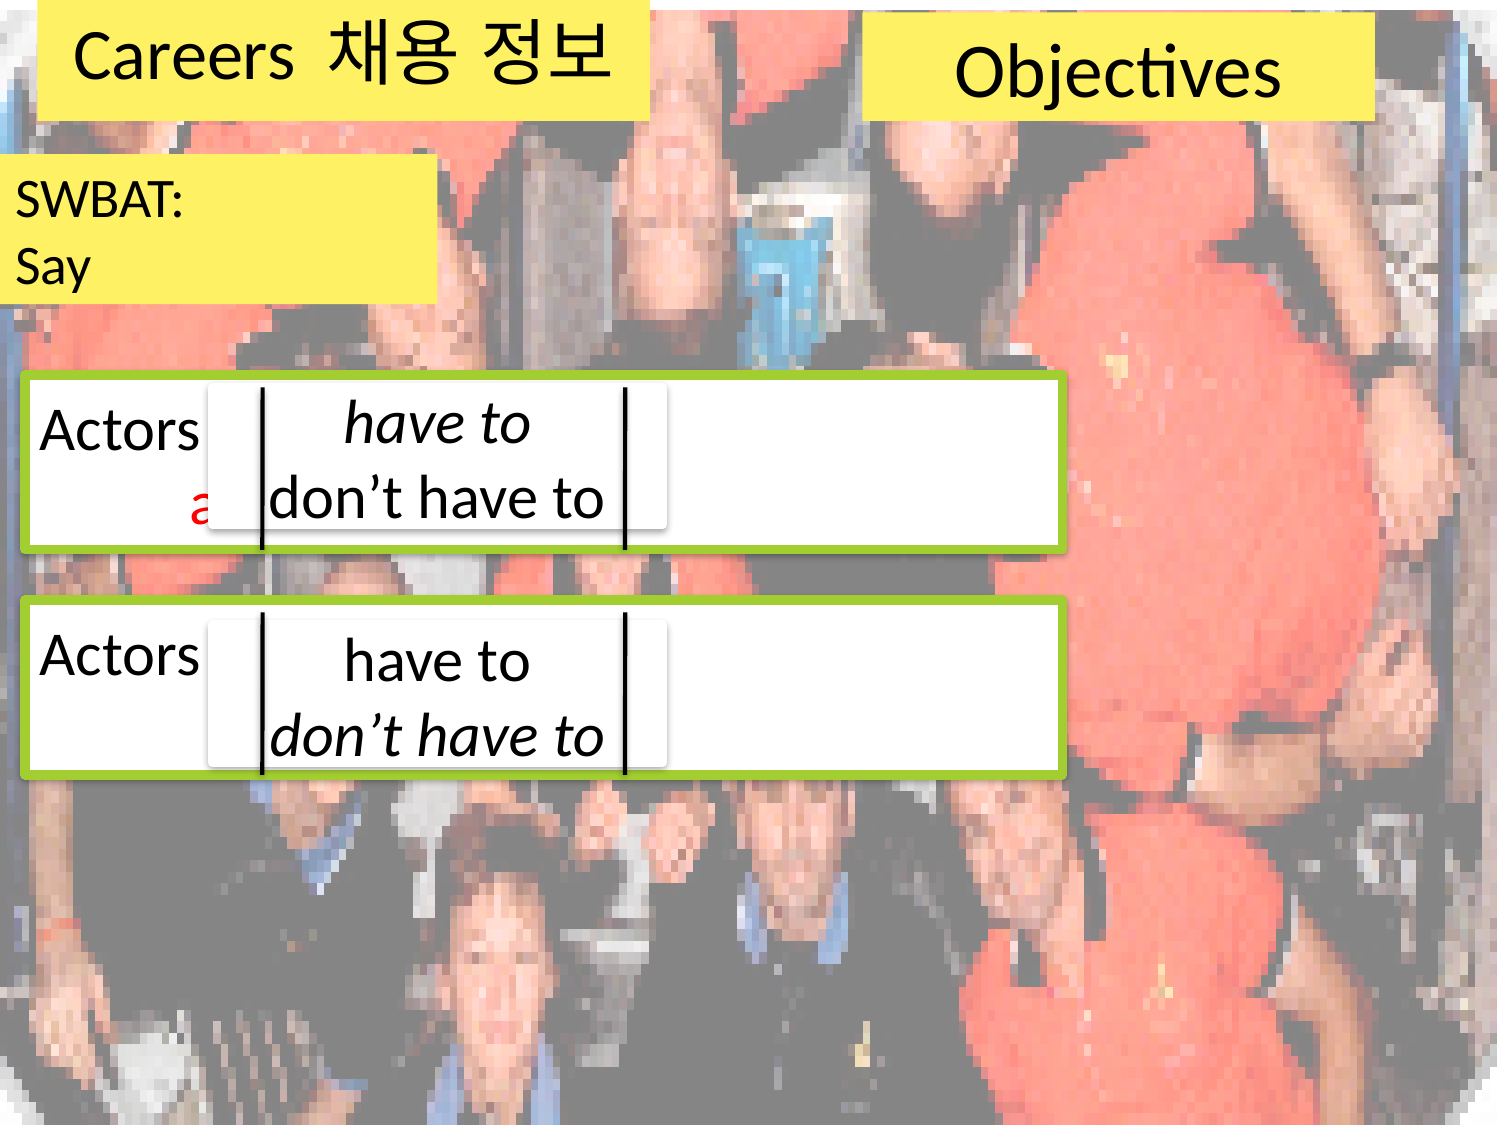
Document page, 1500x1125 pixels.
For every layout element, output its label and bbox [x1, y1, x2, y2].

text_box [24, 374, 1063, 551]
text_box [24, 599, 1063, 776]
picture [0, 0, 1500, 1125]
